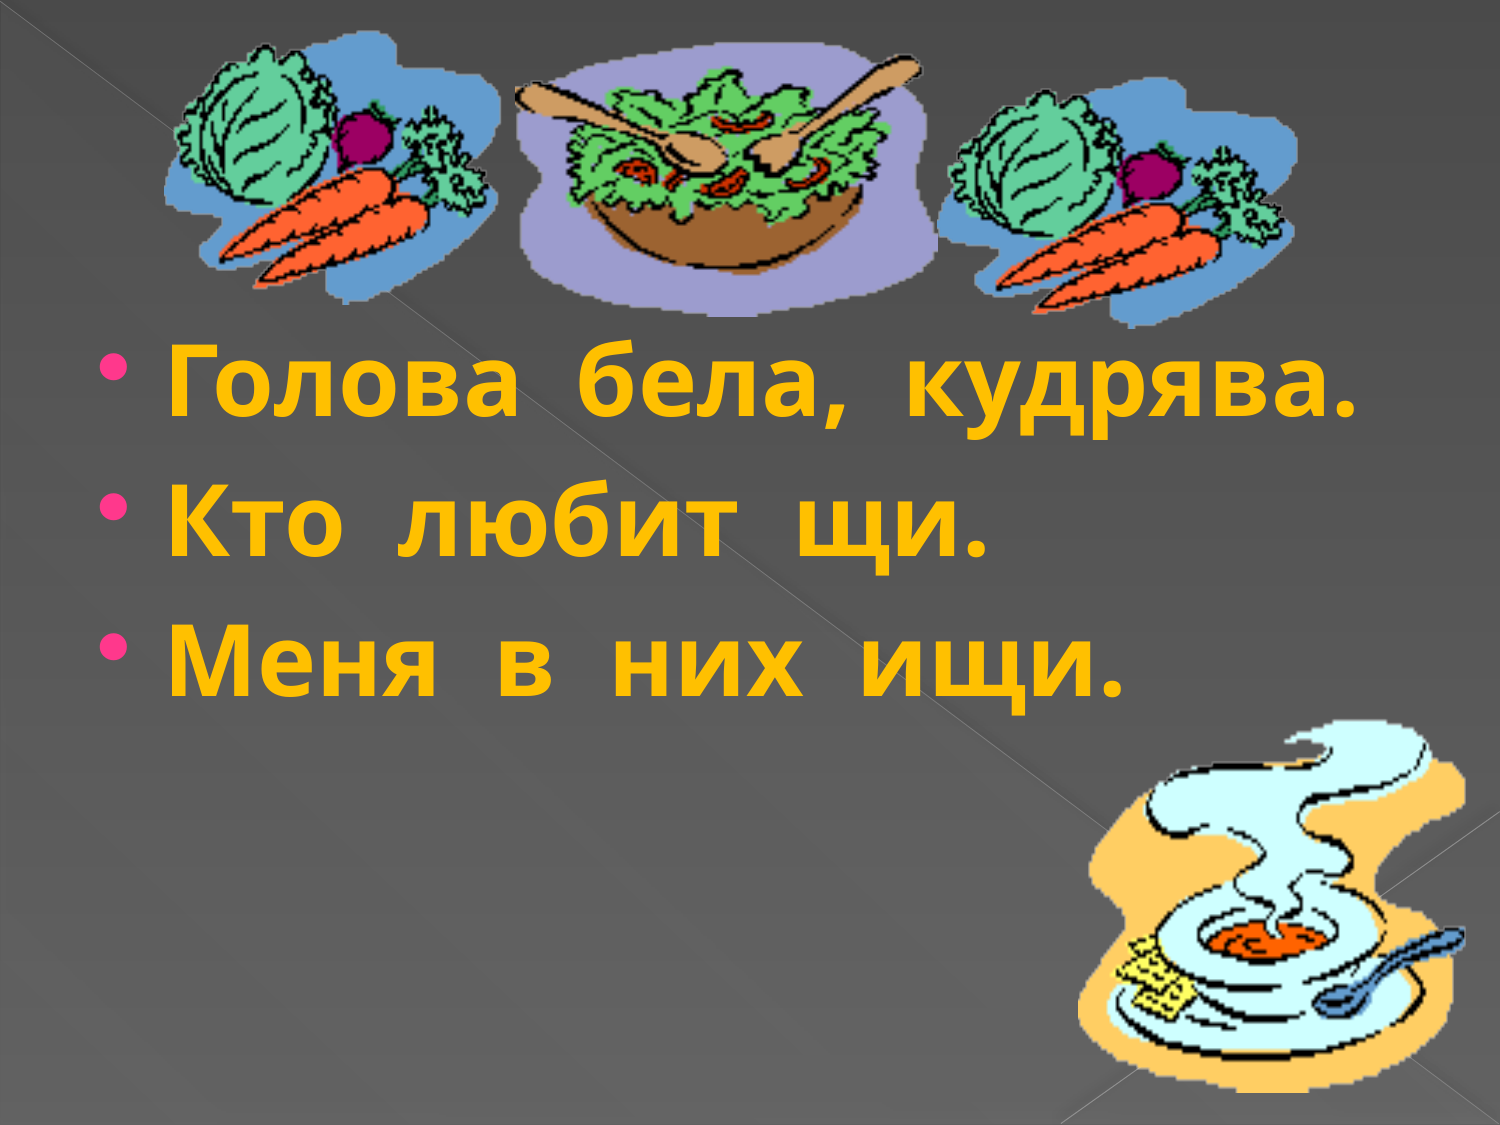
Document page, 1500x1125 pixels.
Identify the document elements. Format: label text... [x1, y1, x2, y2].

picture [1077, 714, 1469, 1093]
picture [163, 23, 505, 305]
list Голова бела, кудрява. Кто любит щи. Меня в них ищи. [75, 308, 1425, 1059]
picture [515, 34, 1301, 329]
